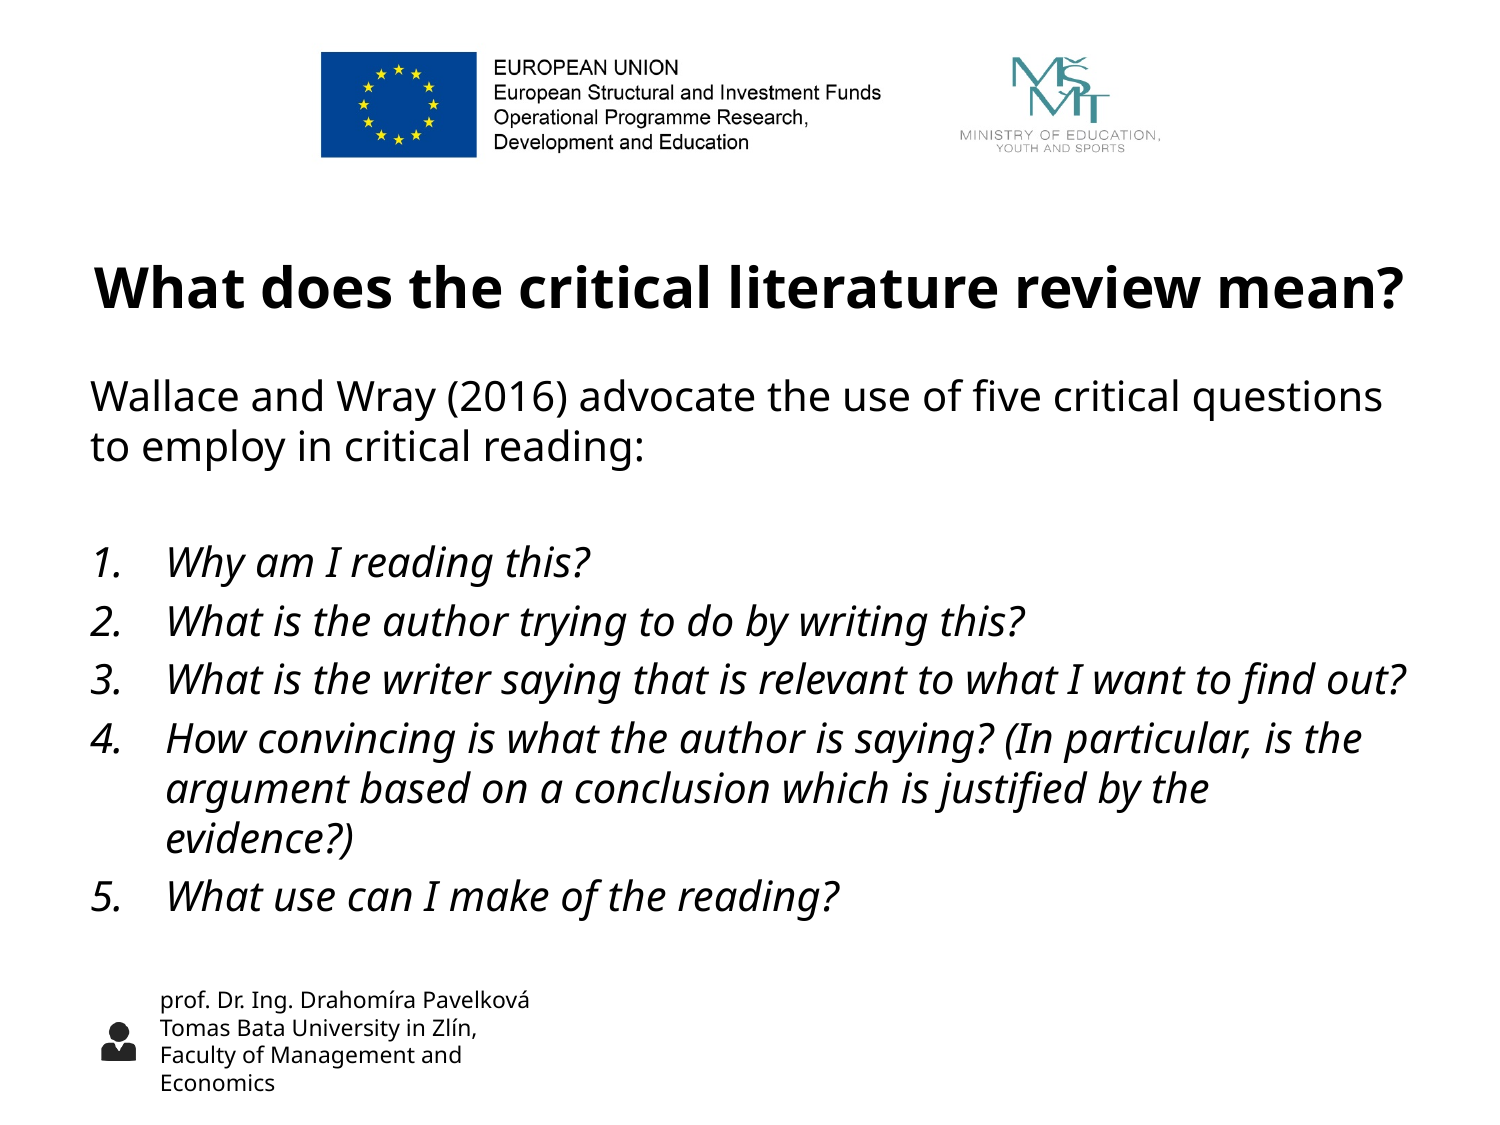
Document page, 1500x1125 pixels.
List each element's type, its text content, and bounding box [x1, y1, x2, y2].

title What does the critical literature review mean? [75, 209, 1425, 361]
picture [101, 1021, 136, 1062]
list Wallace and Wray (2016) advocate the use of five critical questions to employ in critical reading: Why am I reading this? What is the author trying to do by writing this? What is the writer saying that is relevant to what I want to find out? How convincing is what the author is saying? (In particular, is the argument based on a conclusion which is justified by the evidence?) What use can I make of the reading? [75, 361, 1425, 1005]
picture [268, 0, 1212, 210]
footer prof. Dr. Ing. Drahomíra Pavelková Tomas Bata University in Zlín, Faculty of Management and Economics [145, 999, 550, 1083]
